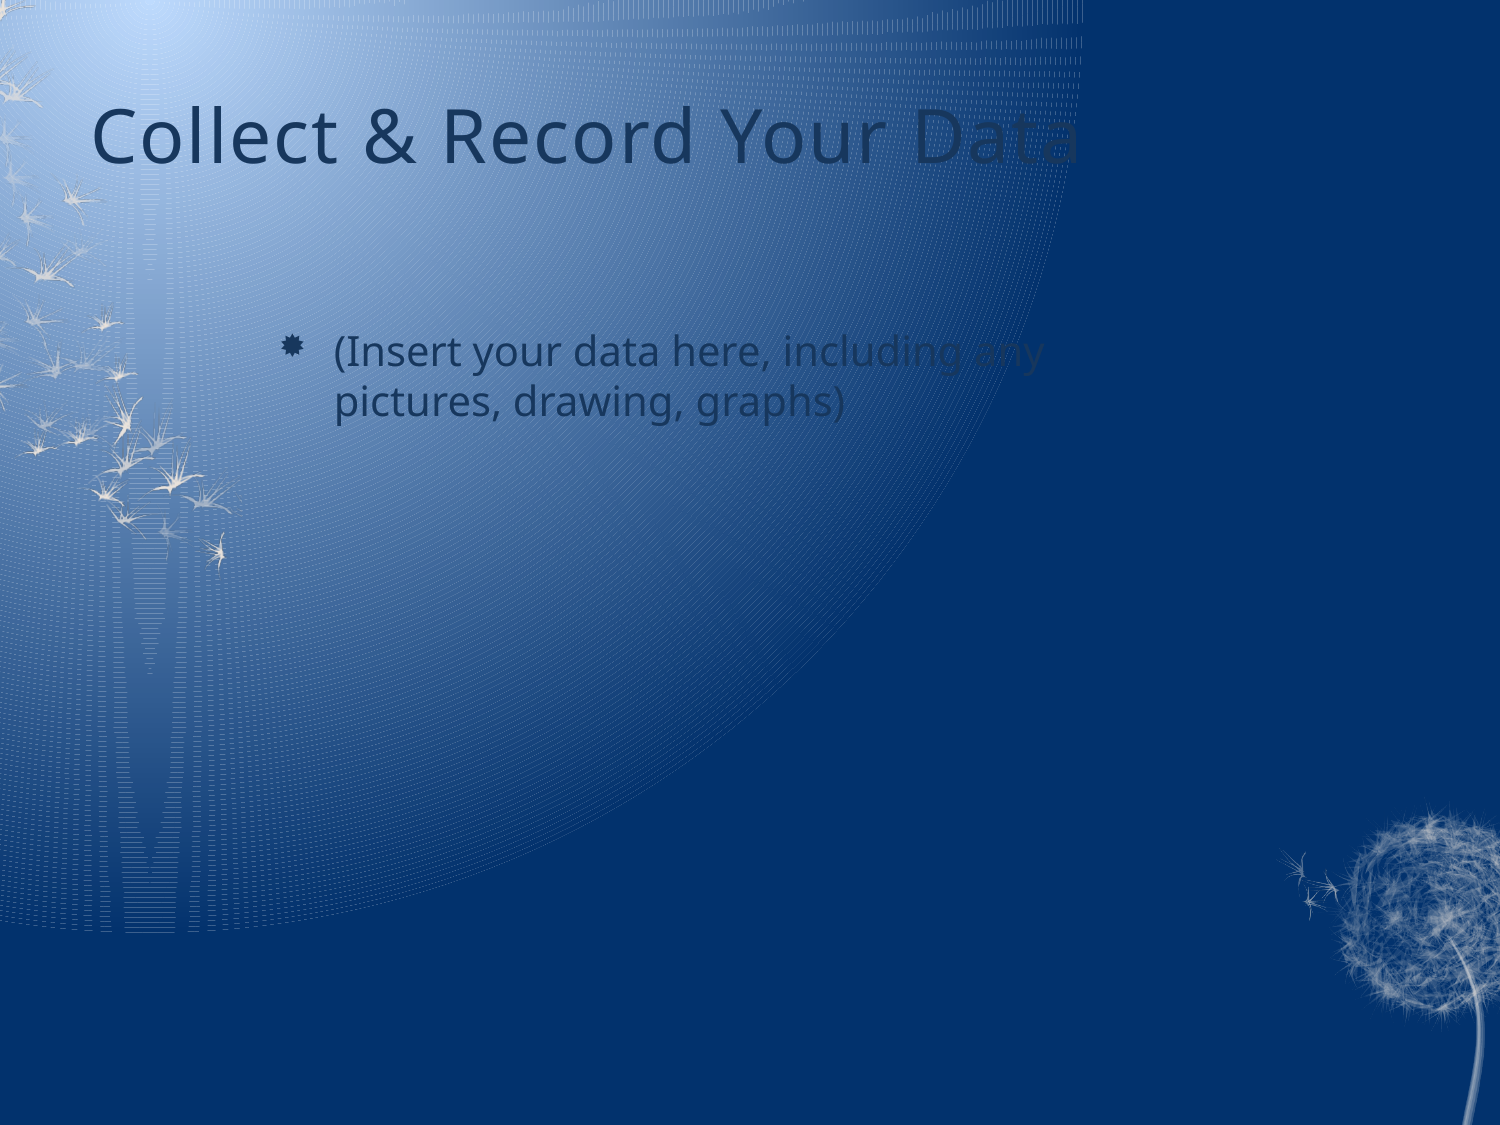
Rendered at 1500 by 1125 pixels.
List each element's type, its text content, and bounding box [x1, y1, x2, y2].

list (Insert your data here, including any pictures, drawing, graphs) [262, 317, 1238, 956]
title Collect & Record Your Data [75, 24, 1425, 243]
picture [1275, 525, 1500, 1125]
picture [0, 0, 243, 587]
